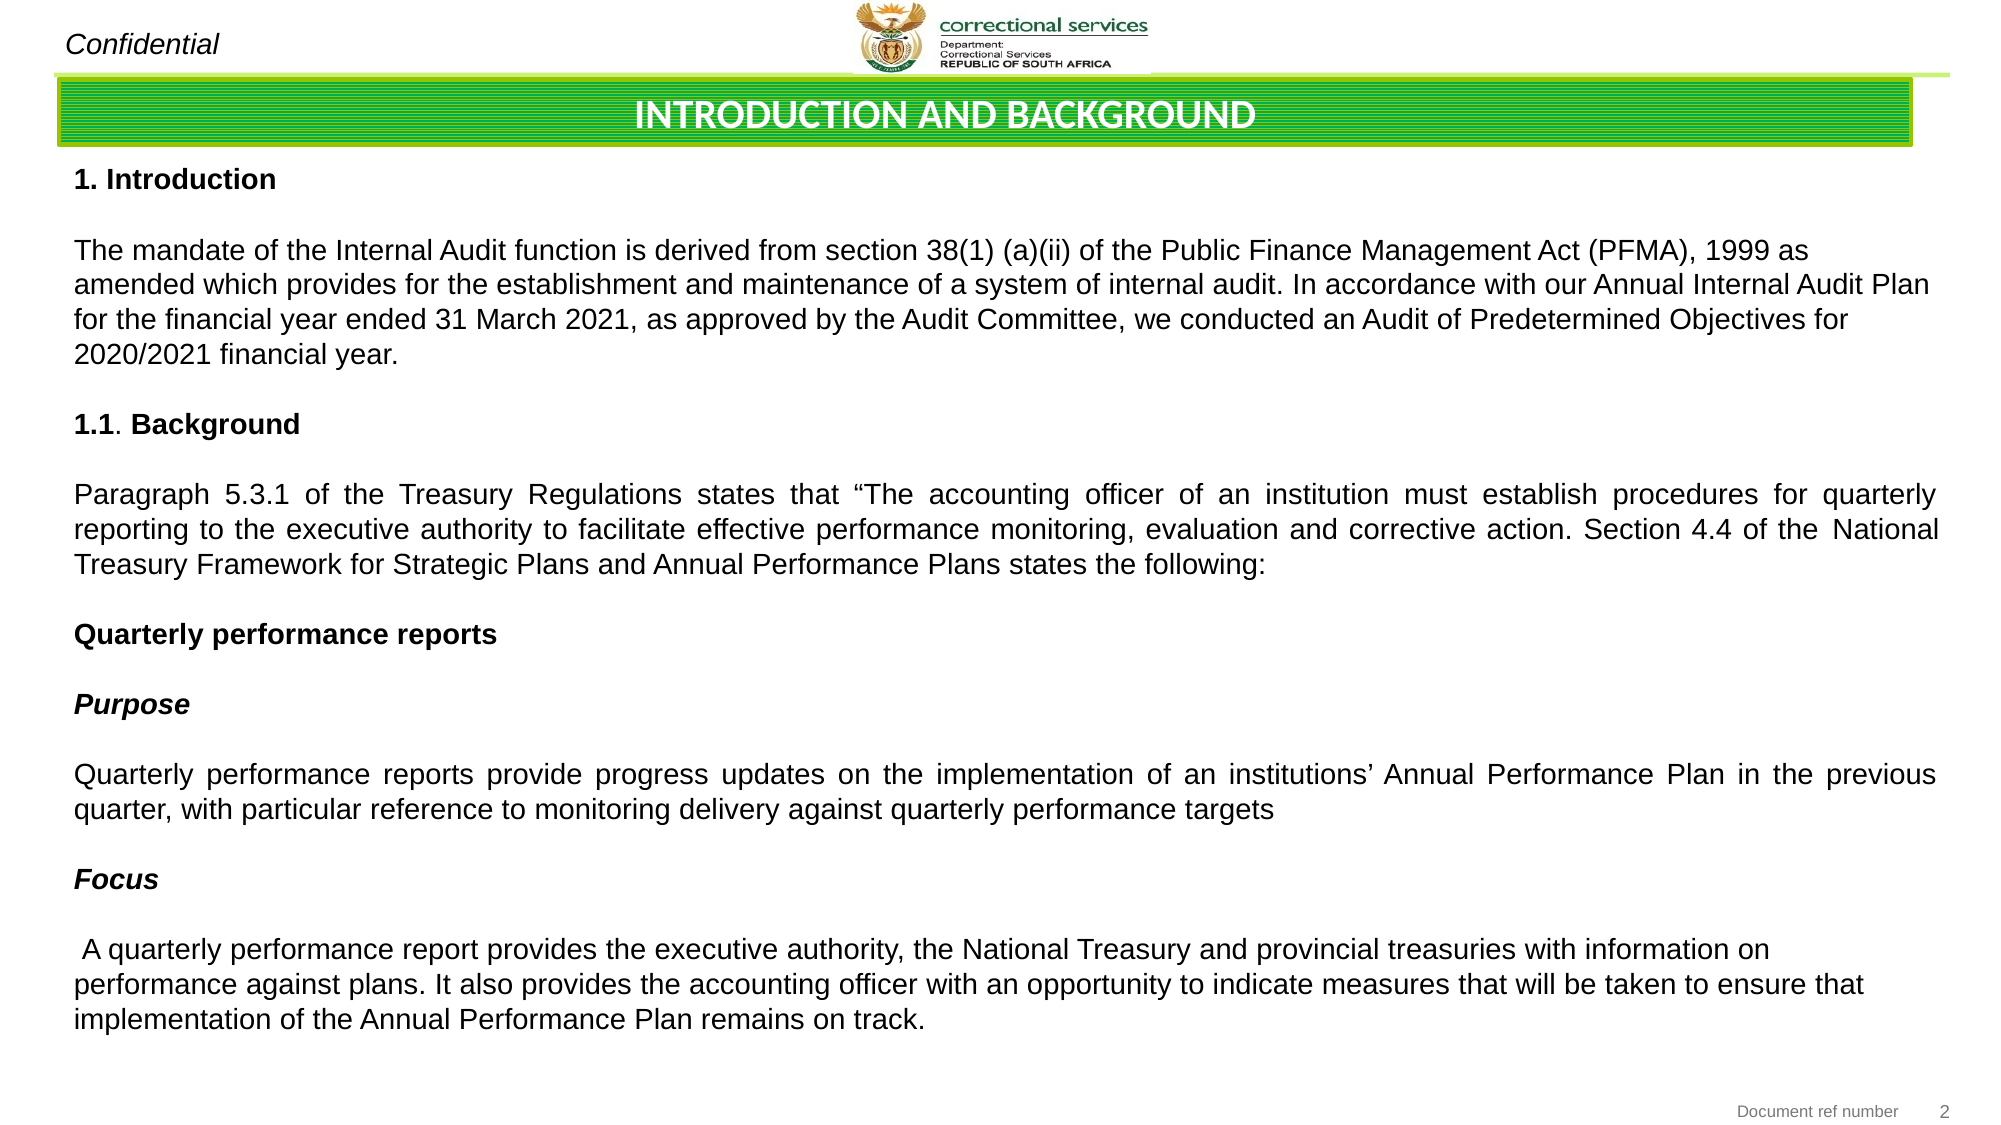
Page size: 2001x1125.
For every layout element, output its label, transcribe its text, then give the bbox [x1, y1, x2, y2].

text_box INTRODUCTION AND BACKGROUND [57, 77, 1913, 147]
text_box 1. Introduction The mandate of the Internal Audit function is derived from section 38(1) (a)(ii) of the Public Finance Management Act (PFMA), 1999 as amended which provides for the establishment and maintenance of a system of internal audit. In accordance with our Annual Internal Audit Plan for the financial year ended 31 March 2021, as approved by the Audit Committee, we conducted an Audit of Predetermined Objectives for 2020/2021 financial year. 1.1. Background Paragraph 5.3.1 of the Treasury Regulations states that “The accounting officer of an institution must establish procedures for quarterly reporting to the executive authority to facilitate effective performance monitoring, evaluation and corrective action. Section 4.4 of the National Treasury Framework for Strategic Plans and Annual Performance Plans states the following: Quarterly performance reports Purpose Quarterly performance reports provide progress updates on the implementation of an institutions’ Annual Performance Plan in the previous quarter, with particular reference to monitoring delivery against quarterly performance targets Focus A quarterly performance report provides the executive authority, the National Treasury and provincial treasuries with information on performance against plans. It also provides the accounting officer with an opportunity to indicate measures that will be taken to ensure that implementation of the Annual Performance Plan remains on track. [58, 78, 1955, 1078]
text_box [396, 230, 1627, 350]
picture [853, 0, 1151, 74]
